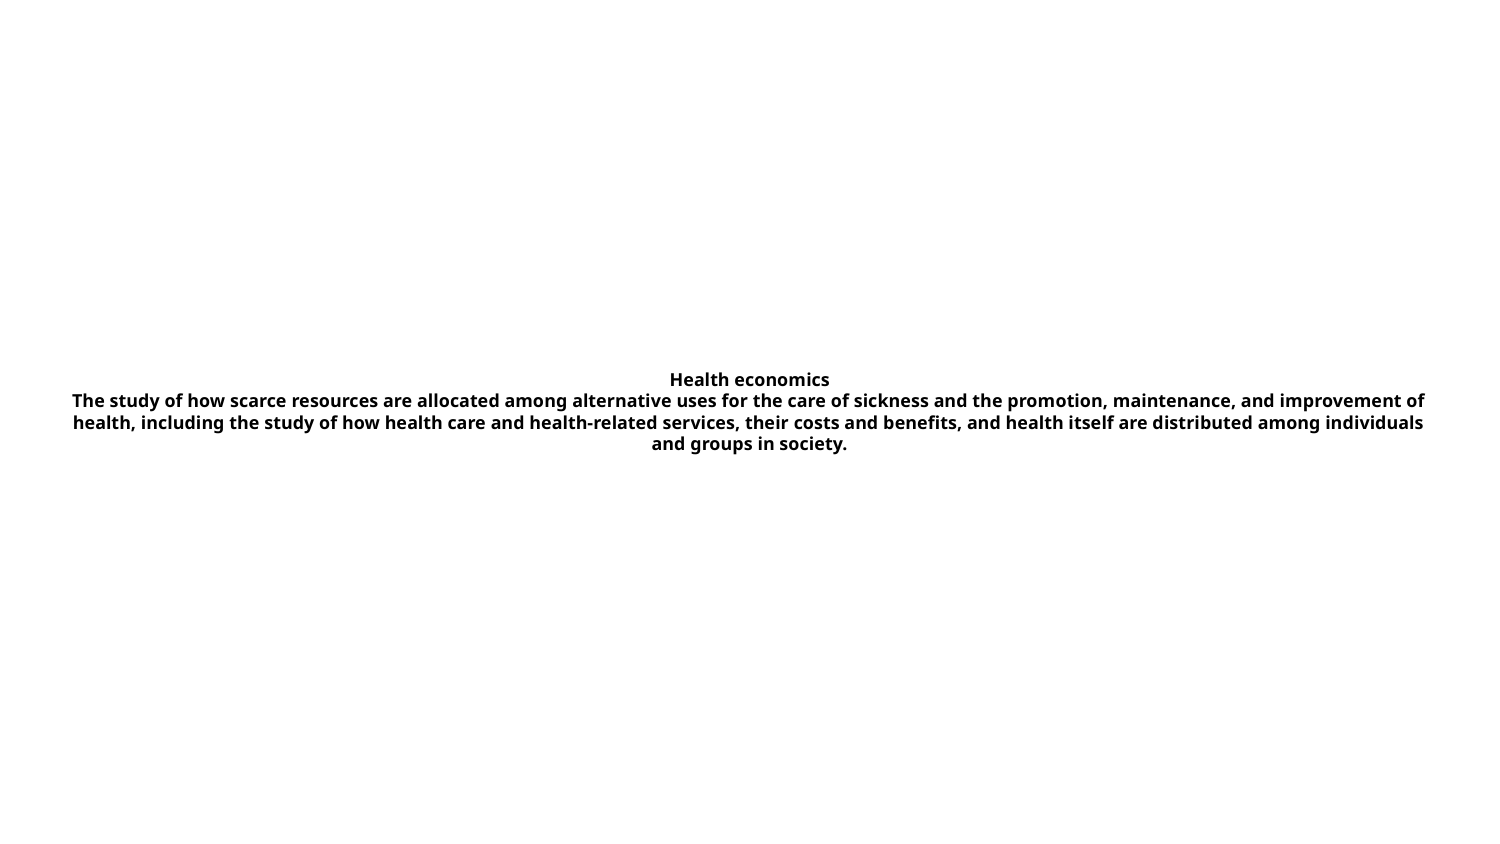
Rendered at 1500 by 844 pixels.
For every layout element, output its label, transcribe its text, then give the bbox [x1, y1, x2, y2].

title Health economics The study of how scarce resources are allocated among alternative uses for the care of sickness and the promotion, maintenance, and improvement of health, including the study of how health care and health-related services, their costs and benefits, and health itself are distributed among individuals and groups in society. [51, 352, 1449, 491]
